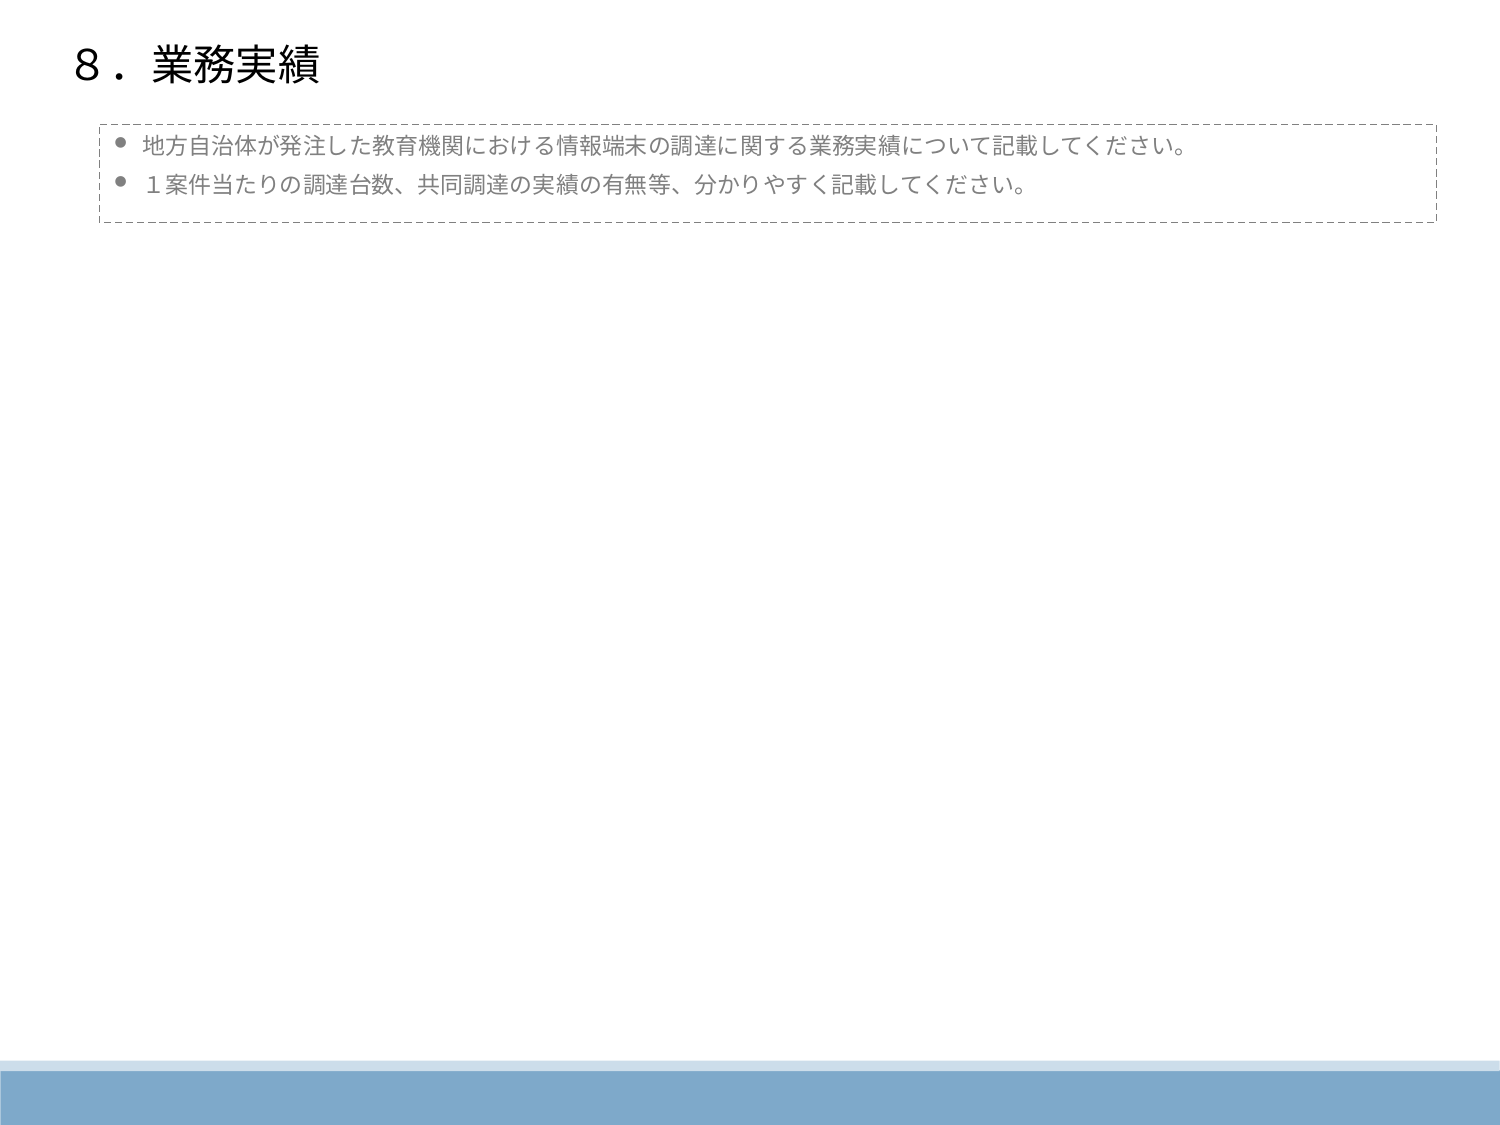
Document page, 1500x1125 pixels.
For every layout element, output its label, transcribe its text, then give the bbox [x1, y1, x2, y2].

text_box 地方自治体が発注した教育機関における情報端末の調達に関する業務実績について記載してください。 １案件当たりの調達台数、共同調達の実績の有無等、分かりやすく記載してください。 [99, 124, 1437, 223]
text_box ８．業務実績 [52, 30, 1275, 96]
